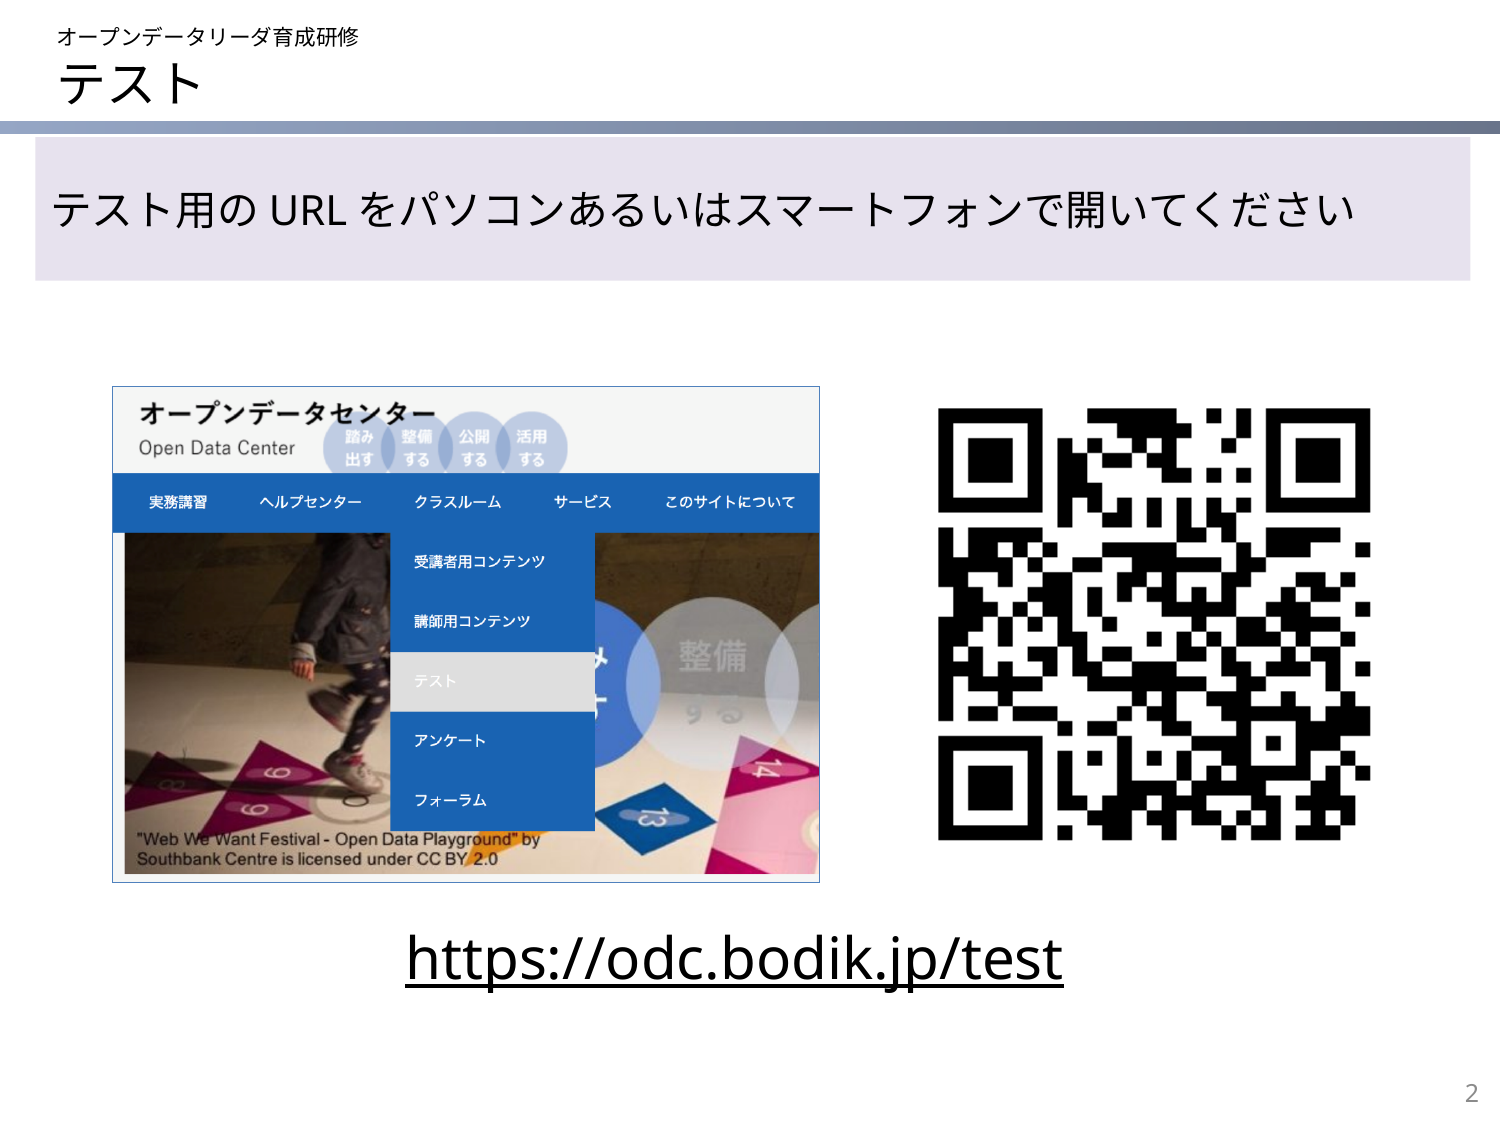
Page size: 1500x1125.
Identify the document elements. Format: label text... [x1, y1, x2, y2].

picture [112, 386, 821, 883]
text_box テスト用のURLをパソコンあるいはスマートフォンで開いてください [35, 137, 1471, 281]
picture [879, 349, 1430, 900]
text_box オープンデータリーダ育成研修 [41, 19, 1471, 58]
title テスト [41, 58, 1471, 122]
text_box https://odc.bodik.jp/test [390, 913, 1095, 1008]
slide_number 2 [1411, 1070, 1495, 1118]
